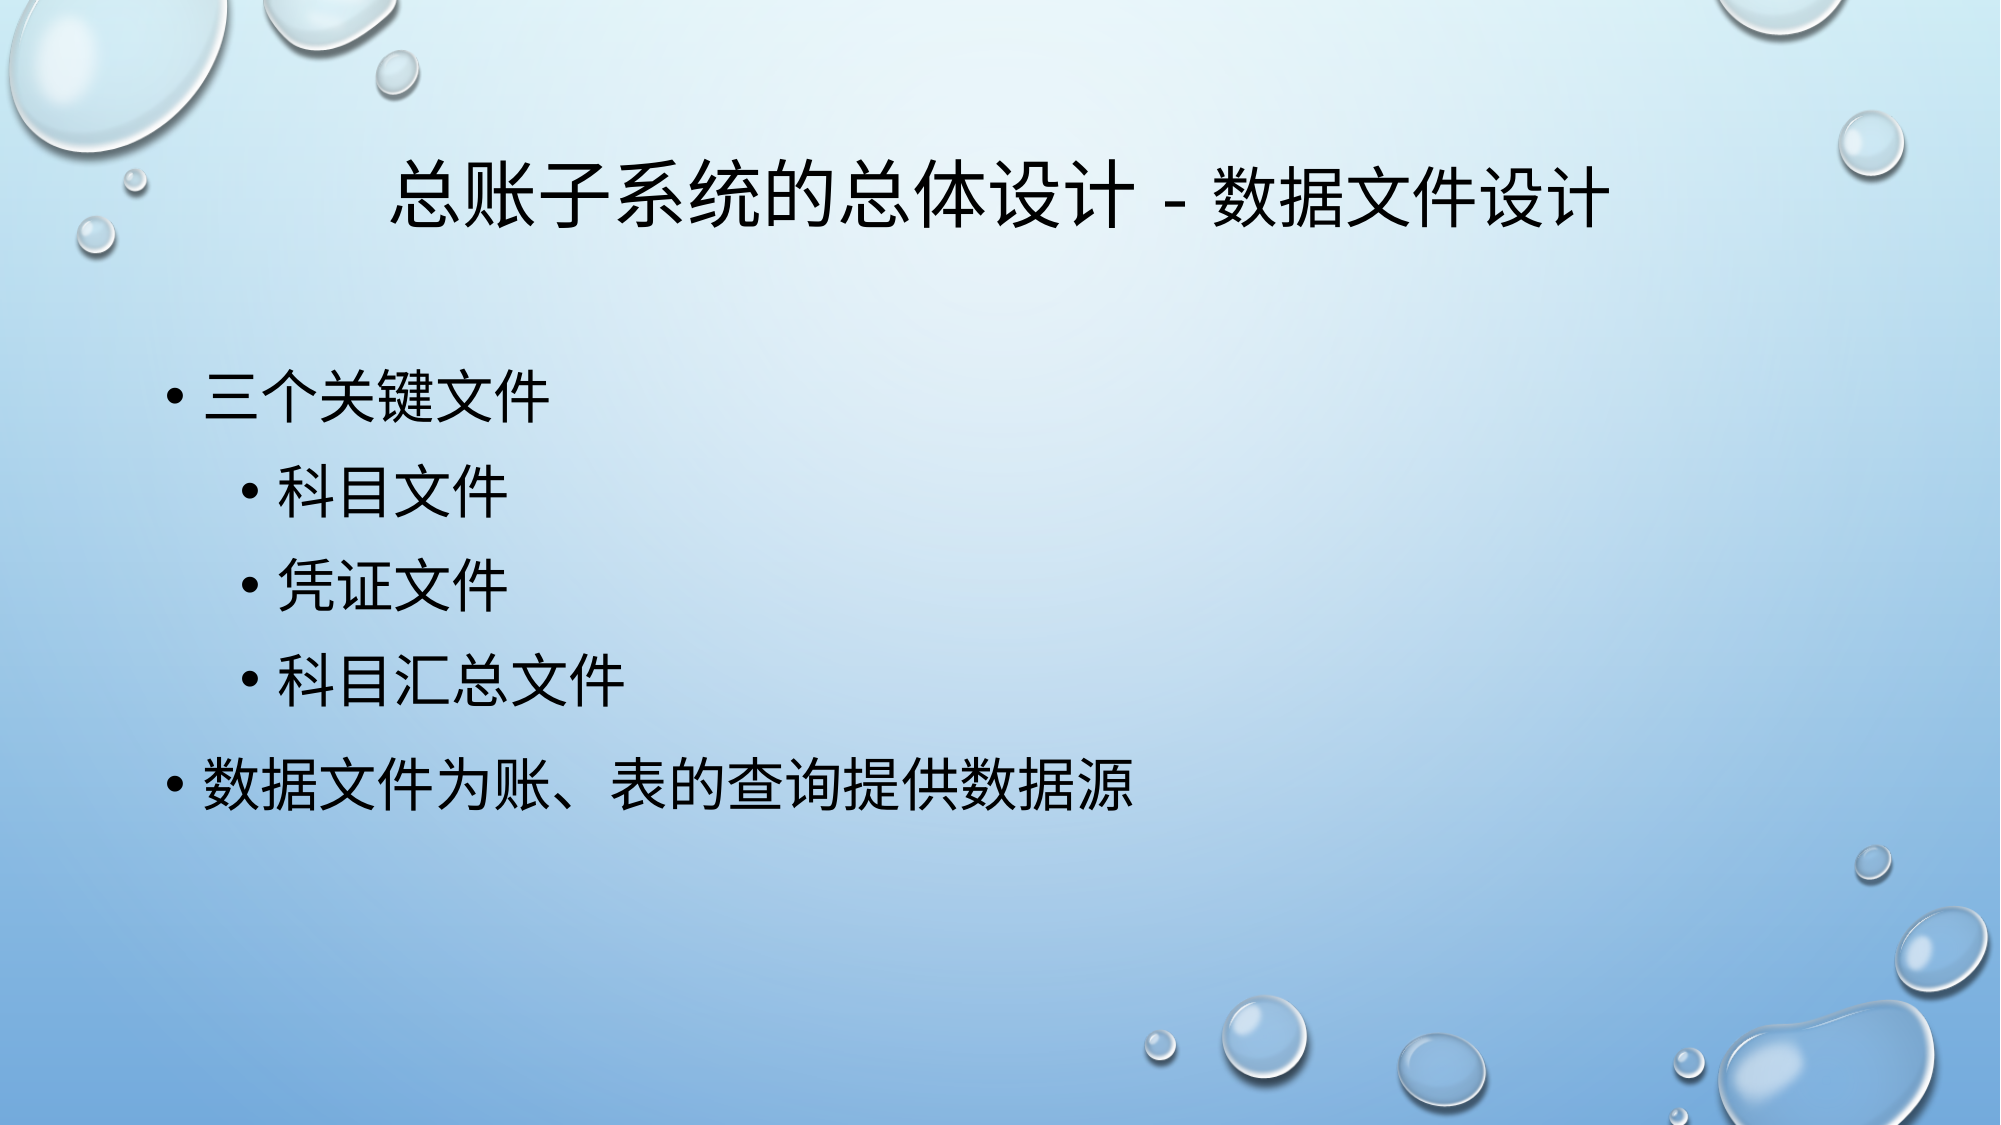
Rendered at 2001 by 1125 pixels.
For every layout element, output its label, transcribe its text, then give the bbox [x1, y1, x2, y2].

picture [0, 0, 2000, 1125]
title 总账子系统的总体设计-数据文件设计 [149, 67, 1851, 329]
list 三个关键文件 科目文件 凭证文件 科目汇总文件 数据文件为账、表的查询提供数据源 [149, 339, 1850, 966]
